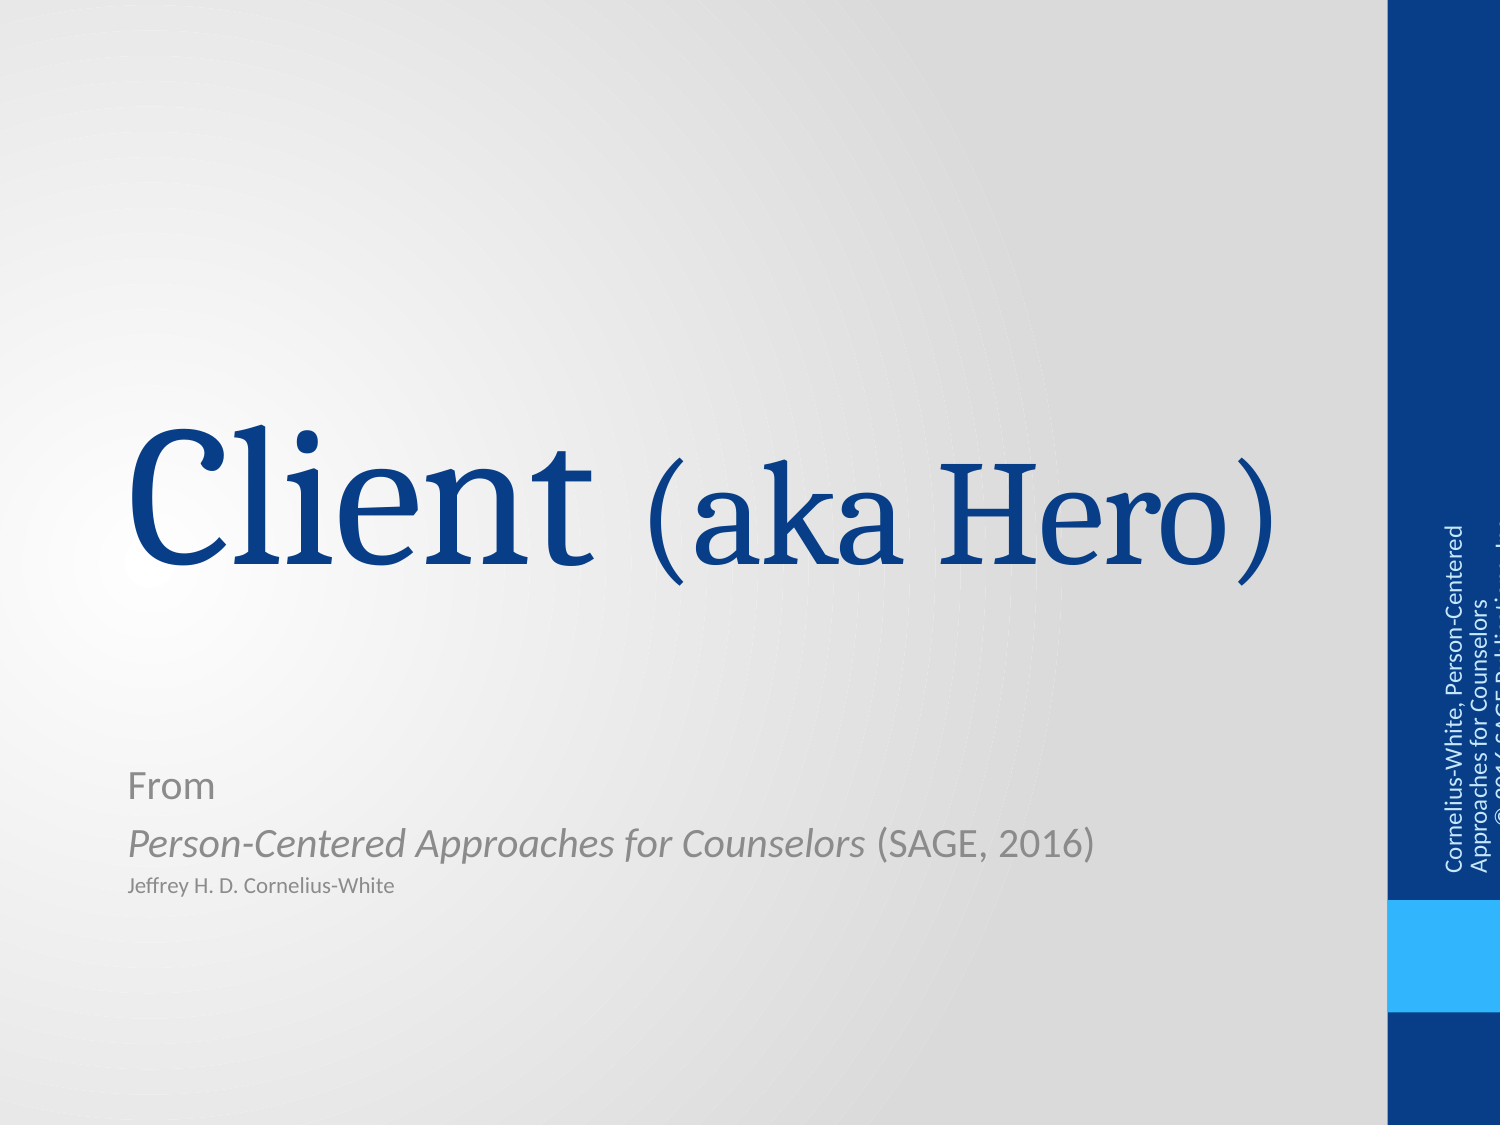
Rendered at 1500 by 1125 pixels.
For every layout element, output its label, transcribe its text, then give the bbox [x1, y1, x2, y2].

footer Cornelius-White, Person-Centered Approaches for Counselors © 2016 SAGE Publications, Inc. [1412, 500, 1492, 889]
subtitle From Person-Centered Approaches for Counselors (SAGE, 2016) Jeffrey H. D. Cornelius-White [112, 750, 1173, 925]
title Client (aka Hero) [112, 312, 1350, 613]
